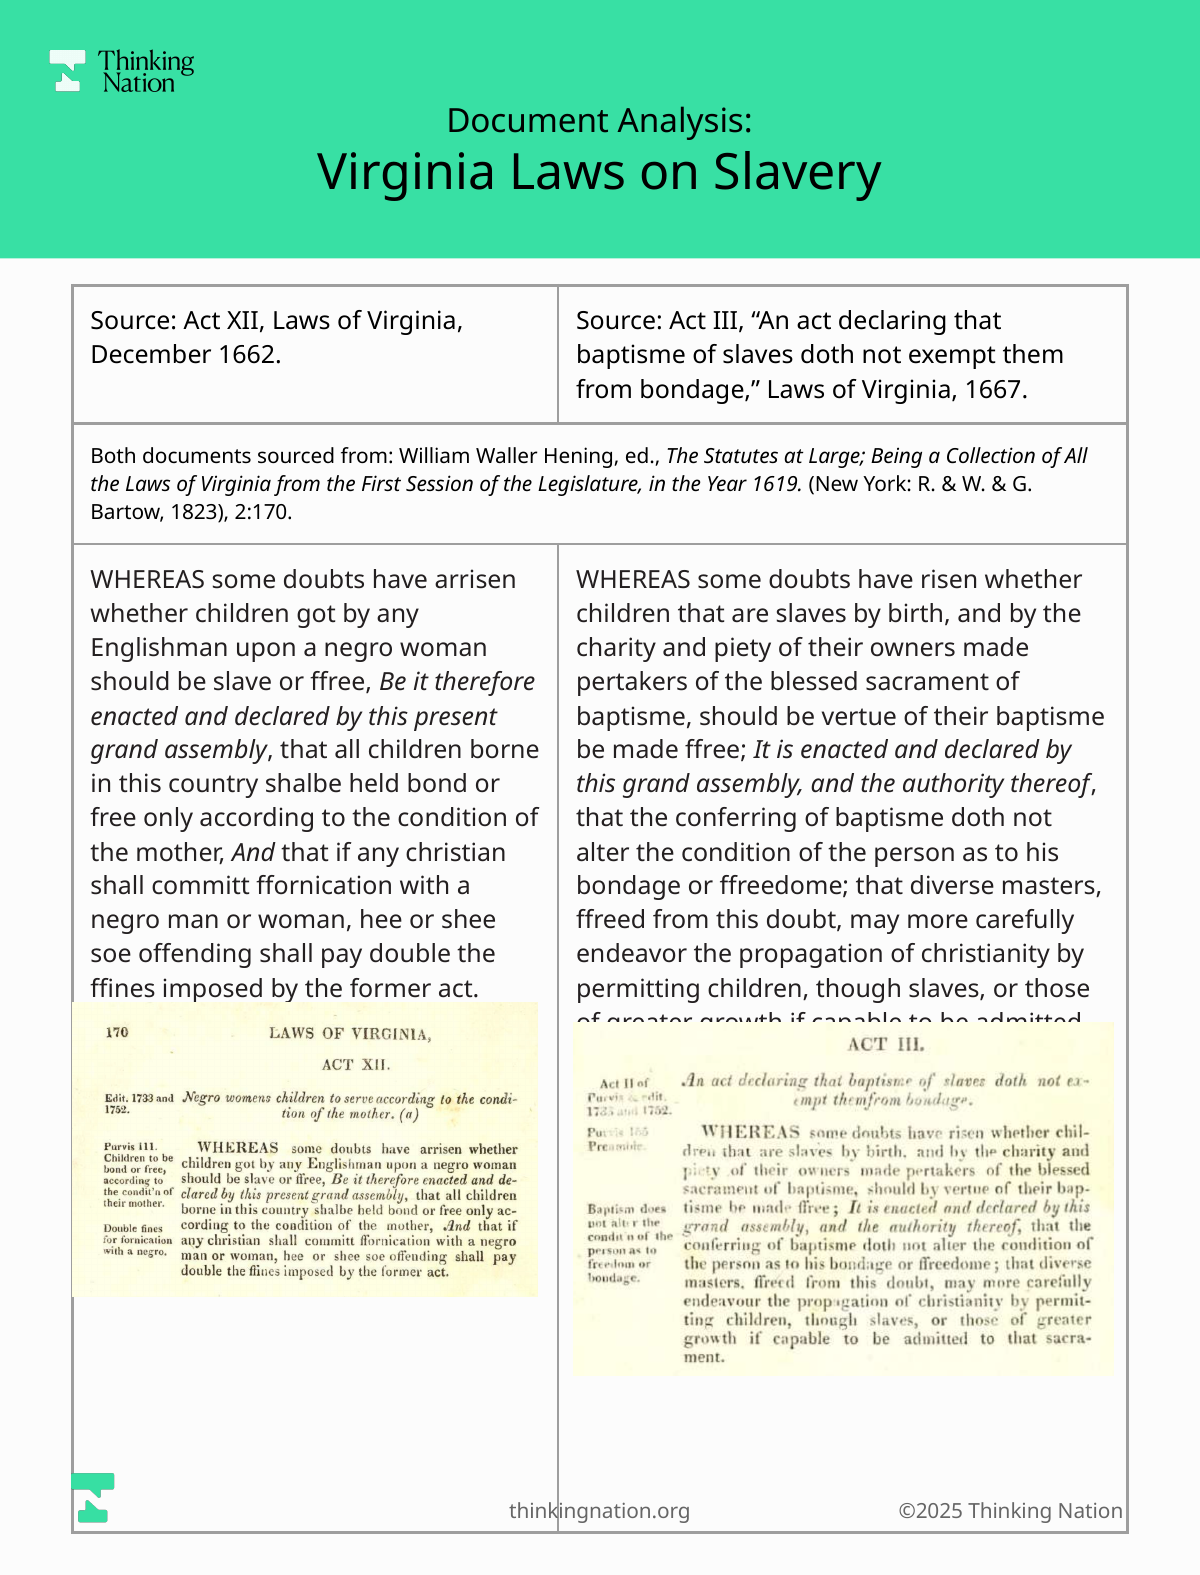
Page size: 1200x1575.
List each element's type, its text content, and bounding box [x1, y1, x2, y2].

table_cell WHEREAS some doubts have arrisen whether children got by any Englishman upon a negro woman should be slave or ffree, Be it therefore enacted and declared by this present grand assembly, that all children borne in this country shalbe held bond or free only according to the condition of the mother, And that if any christian shall committ ffornication with a negro man or woman, hee or shee soe offending shall pay double the ffines imposed by the former act. [74, 545, 557, 1531]
text_box ©2025 Thinking Nation [854, 1483, 1139, 1532]
text_box Document Analysis: Virginia Laws on Slavery [0, 0, 1200, 259]
text_box thinkingnation.org [457, 1483, 742, 1532]
picture [33, 35, 199, 105]
picture [72, 1001, 538, 1297]
picture [572, 1022, 1114, 1376]
table_header Source: Act III, “An act declaring that baptisme of slaves doth not exempt them from bondage,” Laws of Virginia, 1667. [559, 287, 1126, 422]
table_header Source: Act XII, Laws of Virginia, December 1662. [74, 287, 557, 422]
table_cell WHEREAS some doubts have risen whether children that are slaves by birth, and by the charity and piety of their owners made pertakers of the blessed sacrament of baptisme, should be vertue of their baptisme be made ffree; It is enacted and declared by this grand assembly, and the authority thereof, that the conferring of baptisme doth not alter the condition of the person as to his bondage or ffreedome; that diverse masters, ffreed from this doubt, may more carefully endeavor the propagation of christianity by permitting children, though slaves, or those of greater growth if capable to be admitted to that sacrament. [559, 545, 1126, 1531]
table_cell Both documents sourced from: William Waller Hening, ed., The Statutes at Large; Being a Collection of All the Laws of Virginia from the First Session of the Legislature, in the Year 1619. (New York: R. & W. & G. Bartow, 1823), 2:170. [74, 425, 1126, 543]
picture [58, 1463, 127, 1532]
